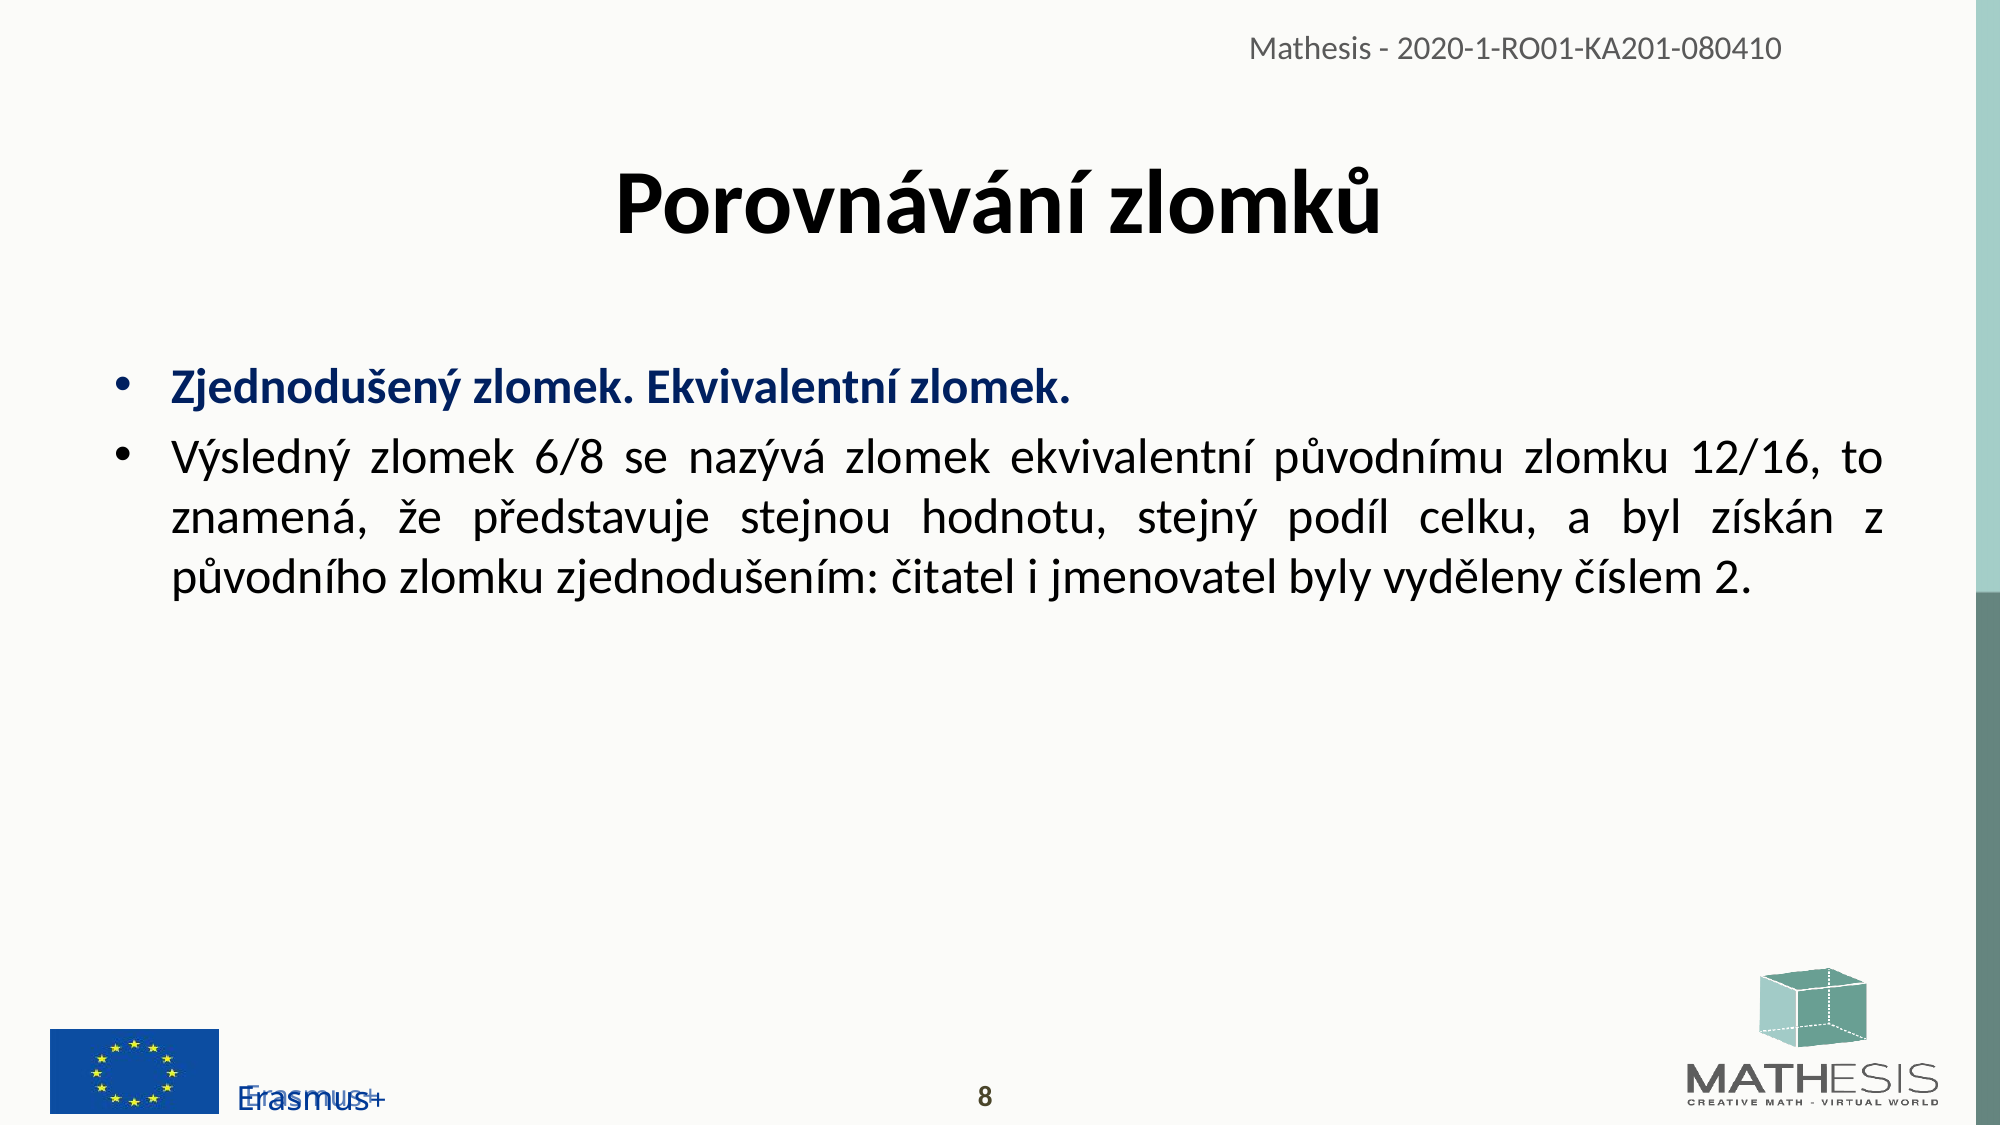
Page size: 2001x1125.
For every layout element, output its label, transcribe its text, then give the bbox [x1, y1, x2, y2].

title Porovnávání zlomků [99, 134, 1900, 322]
list Zjednodušený zlomek. Ekvivalentní zlomek. Výsledný zlomek 6/8 se nazývá zlomek ekvivalentní původnímu zlomku 12/16, to znamená, že představuje stejnou hodnotu, stejný podíl celku, a byl získán z původního zlomku zjednodušením: čitatel i jmenovatel byly vyděleny číslem 2. [99, 345, 1900, 734]
picture [50, 1029, 219, 1114]
